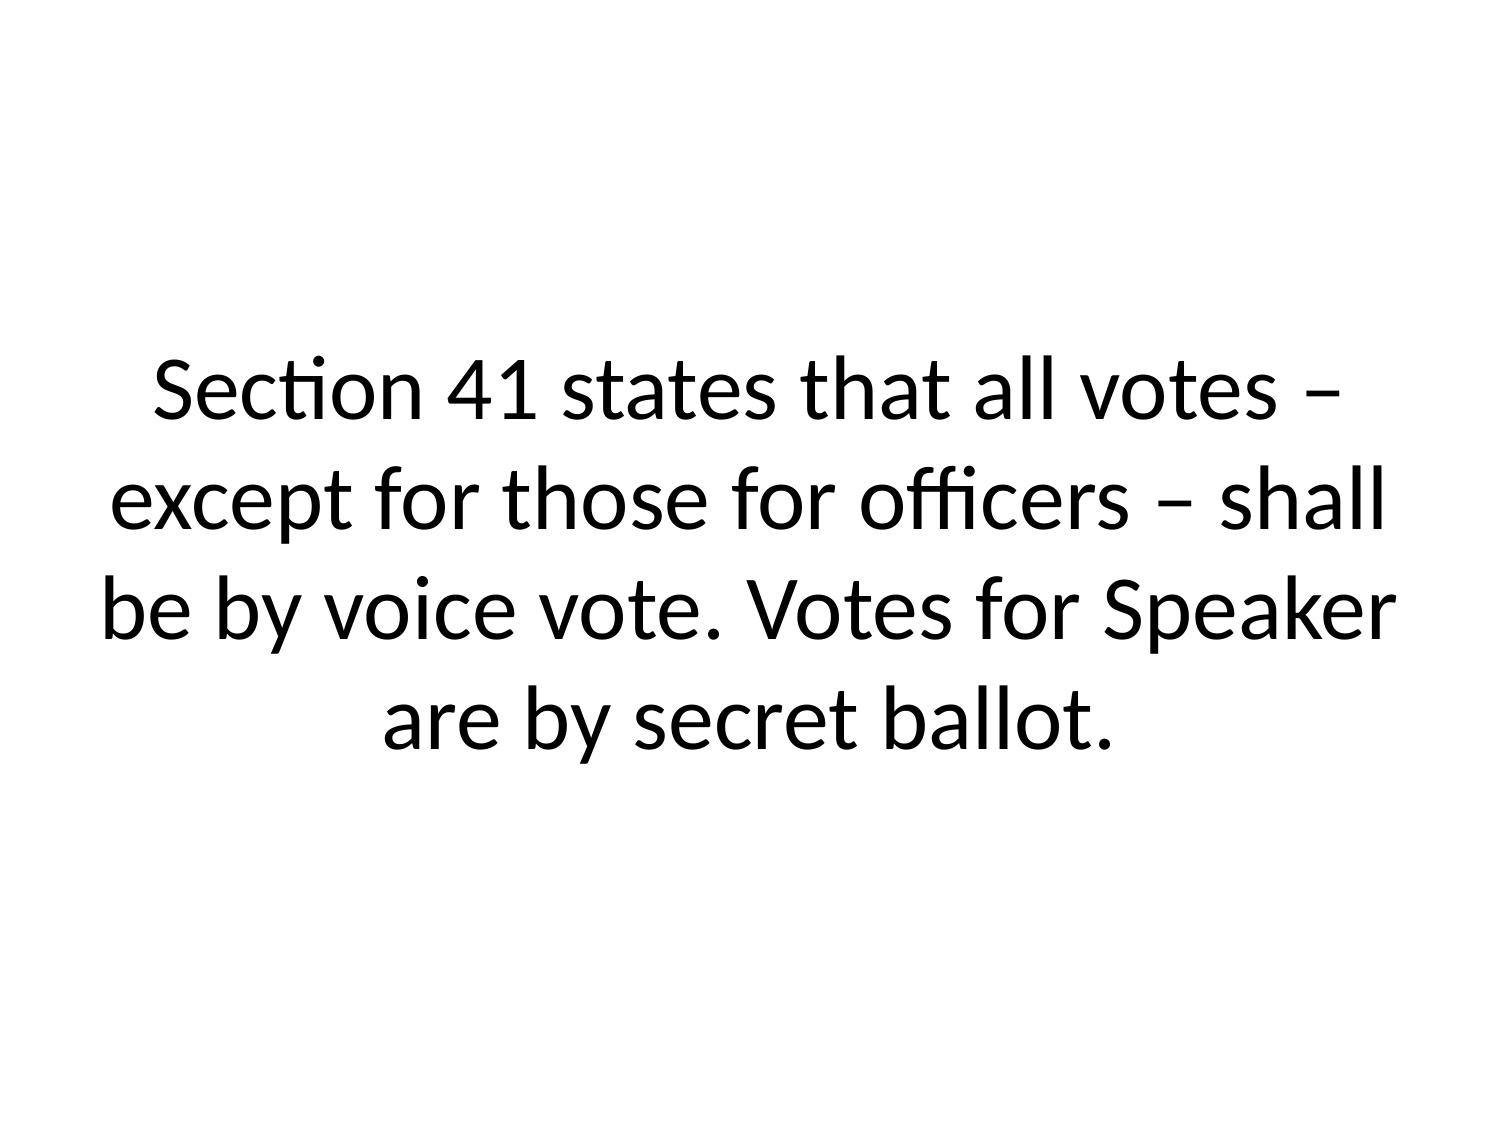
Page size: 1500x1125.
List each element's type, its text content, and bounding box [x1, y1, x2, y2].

title Section 41 states that all votes – except for those for officers – shall be by voice vote. Votes for Speaker are by secret ballot. [75, 45, 1425, 1050]
